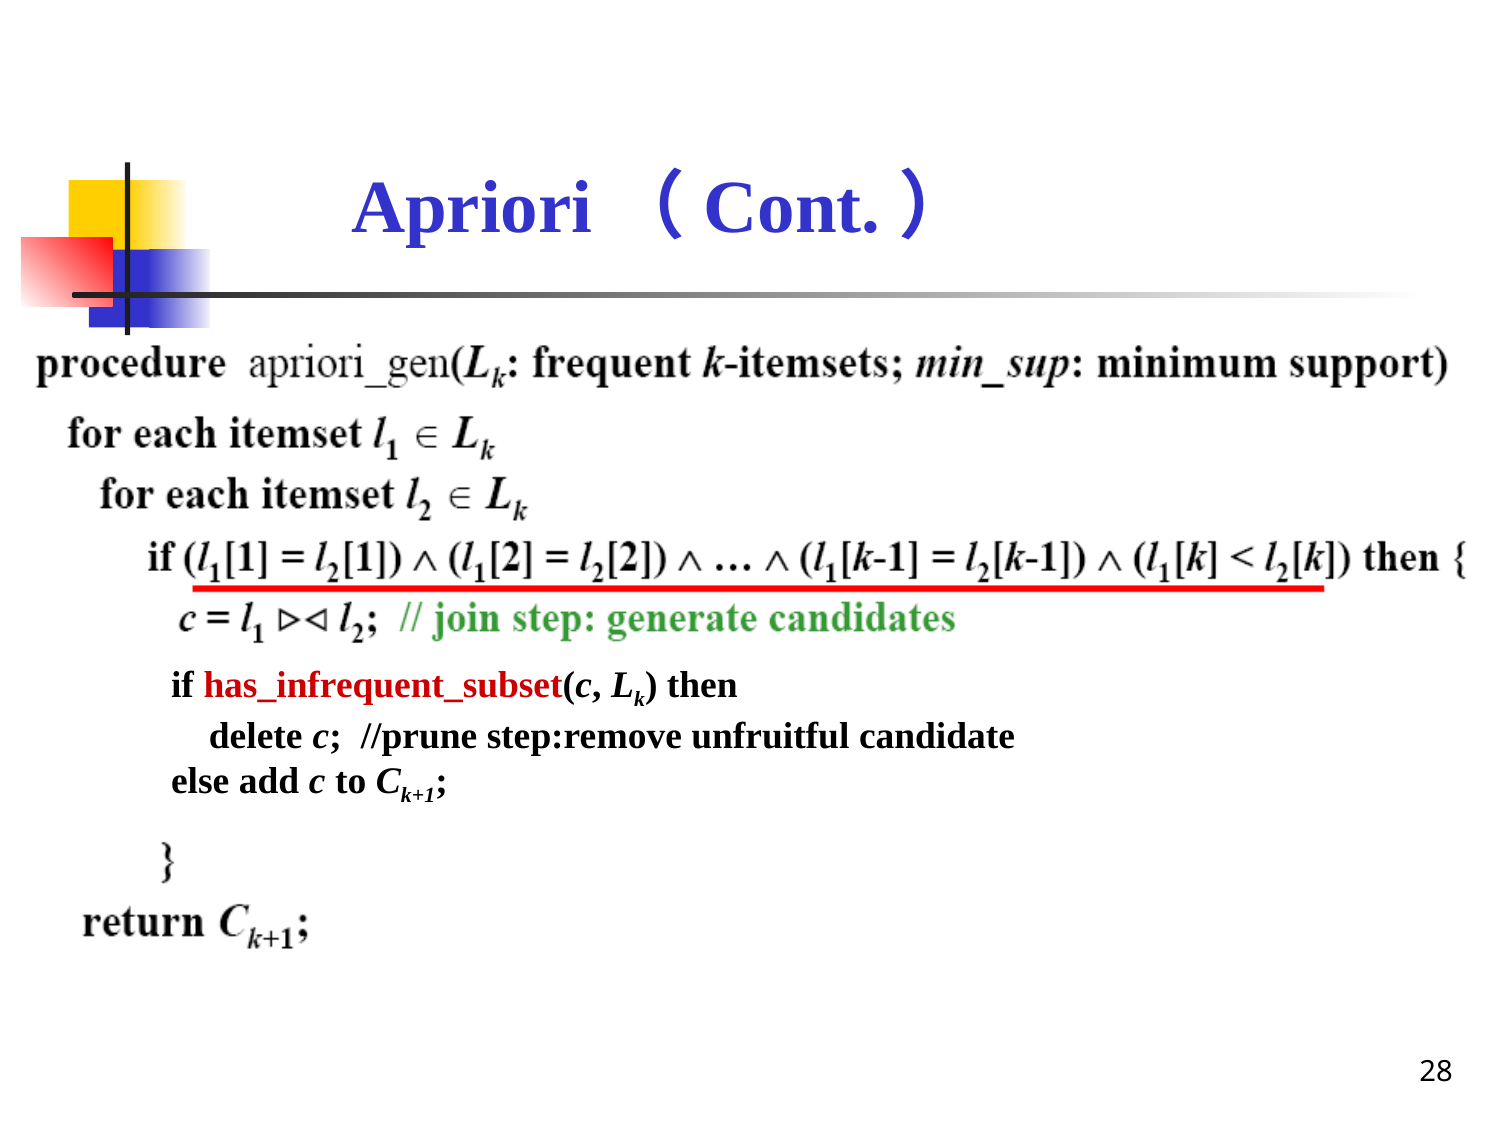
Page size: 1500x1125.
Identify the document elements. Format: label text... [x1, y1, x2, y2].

picture [65, 831, 314, 957]
slide_number 28 [1154, 1023, 1468, 1100]
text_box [144, 530, 1471, 666]
text_box Apriori（Cont.） [336, 150, 1176, 255]
text_box if has_infrequent_subset(c, Lk) then delete c; //prune step:remove unfruitful candidate else add c to Ck+1; [156, 674, 1031, 815]
picture [65, 408, 535, 526]
picture [23, 337, 1453, 395]
